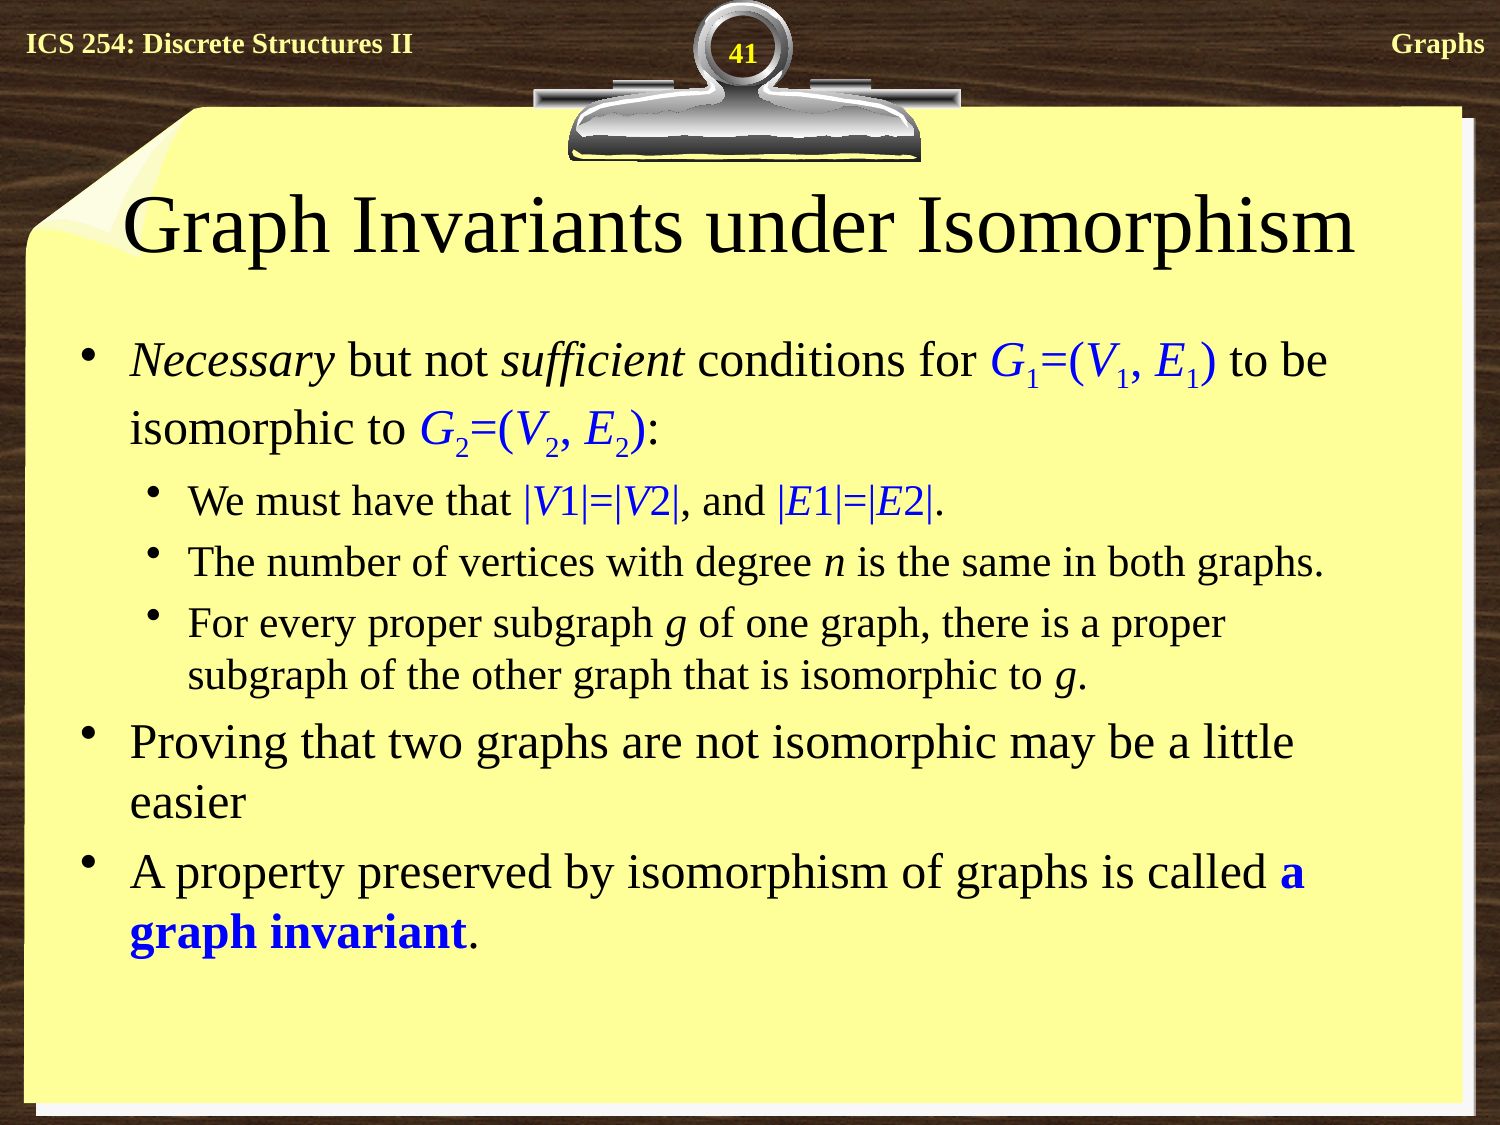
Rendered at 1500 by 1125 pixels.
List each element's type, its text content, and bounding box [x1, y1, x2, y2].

picture [673, 84, 708, 89]
list Necessary but not sufficient conditions for G1=(V1, E1) to be isomorphic to G2=(V2, E2): We must have that |V1|=|V2|, and |E1|=|E2|. The number of vertices with degree n is the same in both graphs. For every proper subgraph g of one graph, there is a proper subgraph of the other graph that is isomorphic to g. Proving that two graphs are not isomorphic may be a little easier A property preserved by isomorphism of graphs is called a graph invariant. [64, 318, 1405, 975]
picture [0, 0, 1500, 1125]
title Graph Invariants under Isomorphism [77, 125, 1403, 313]
slide_number 41 [394, 18, 774, 84]
